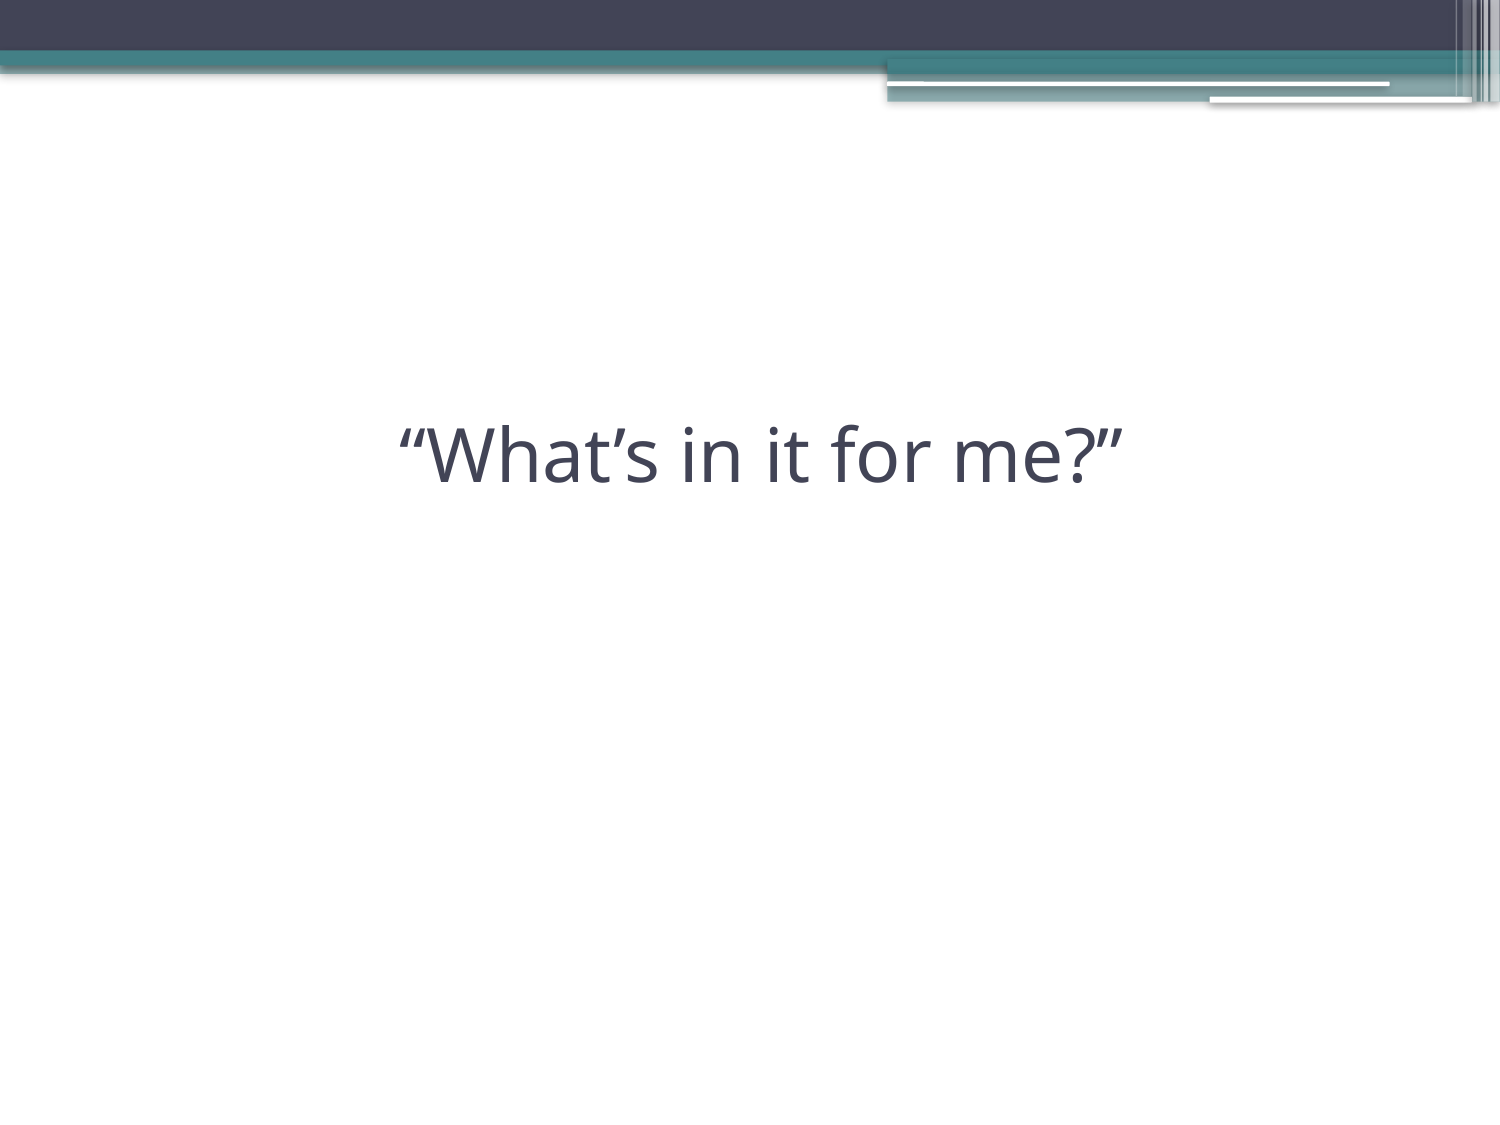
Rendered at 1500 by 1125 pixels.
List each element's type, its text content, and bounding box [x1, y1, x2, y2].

text_box “What’s in it for me?” [384, 399, 1139, 505]
